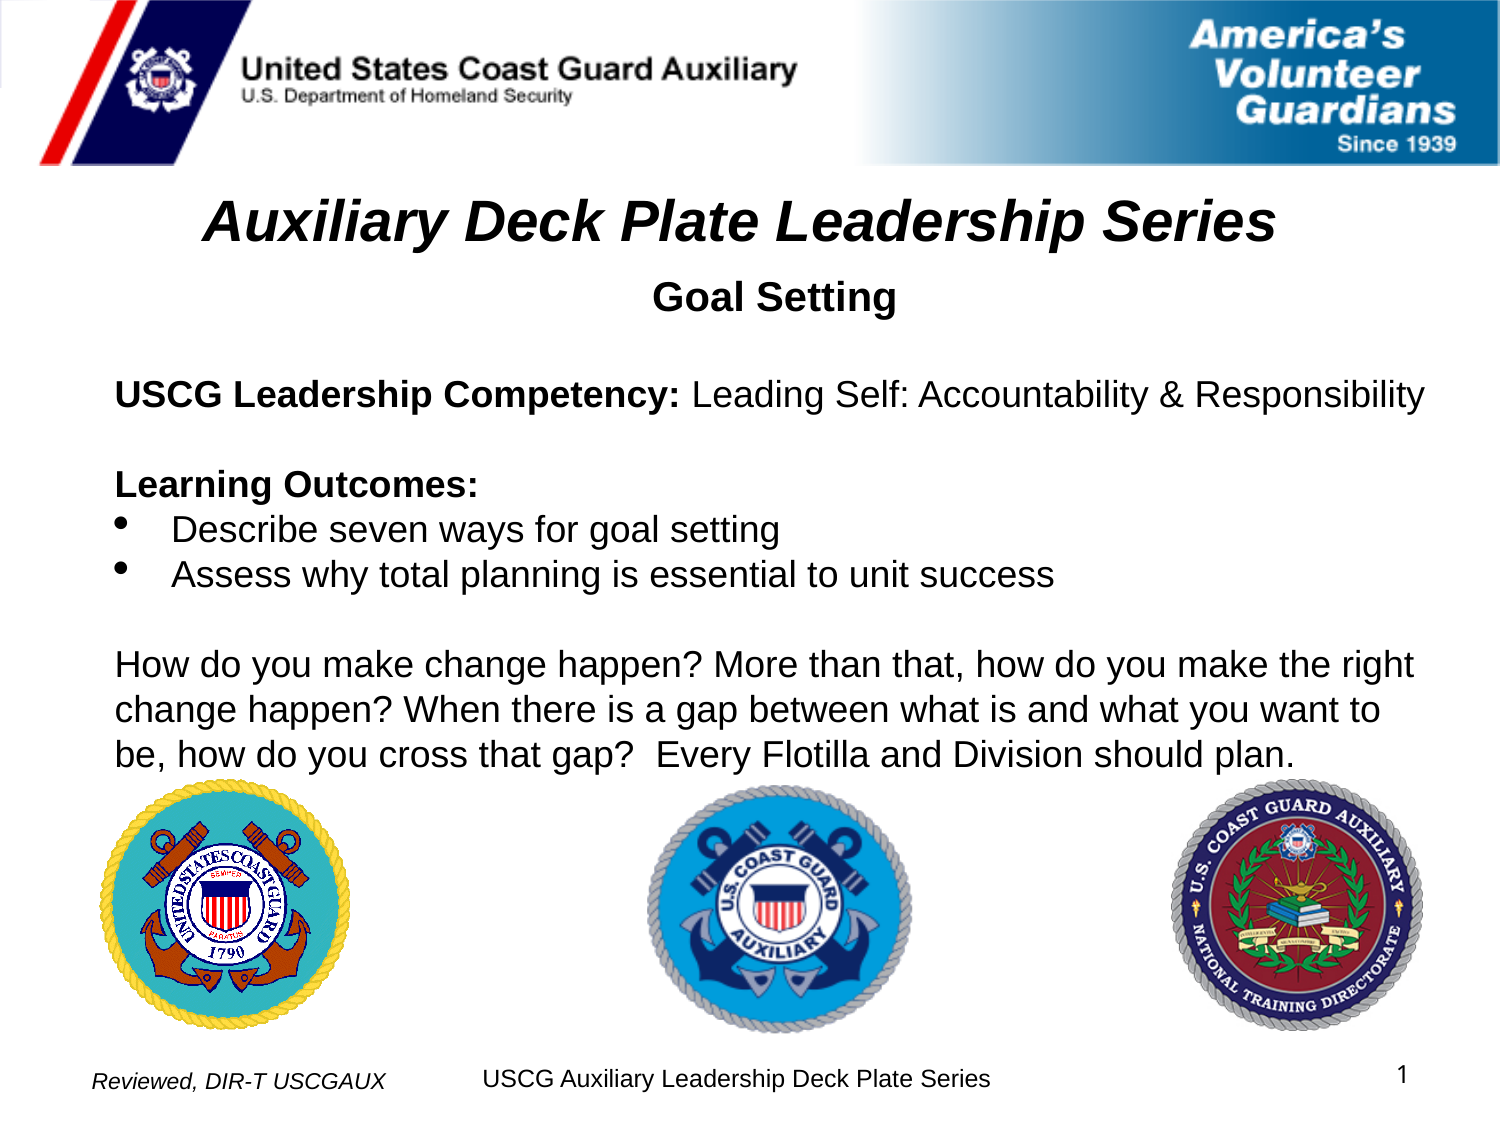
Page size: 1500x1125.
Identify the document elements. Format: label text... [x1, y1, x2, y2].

picture [0, 0, 1500, 166]
picture [645, 783, 914, 1035]
slide_number 1 [1074, 1025, 1425, 1100]
text_box Reviewed, DIR-T USCGAUX [76, 1058, 402, 1102]
title Auxiliary Deck Plate Leadership Series [75, 174, 1407, 300]
text_box Goal Setting USCG Leadership Competency: Leading Self: Accountability & Responsibility Learning Outcomes: Describe seven ways for goal setting Assess why total planning is essential to unit success How do you make change happen? More than that, how do you make the right change happen? When there is a gap between what is and what you want to be, how do you cross that gap? Every Flotilla and Division should plan. [99, 262, 1450, 828]
picture [99, 779, 351, 1030]
picture [1171, 779, 1423, 1031]
footer USCG Auxiliary Leadership Deck Plate Series [425, 1025, 1050, 1100]
